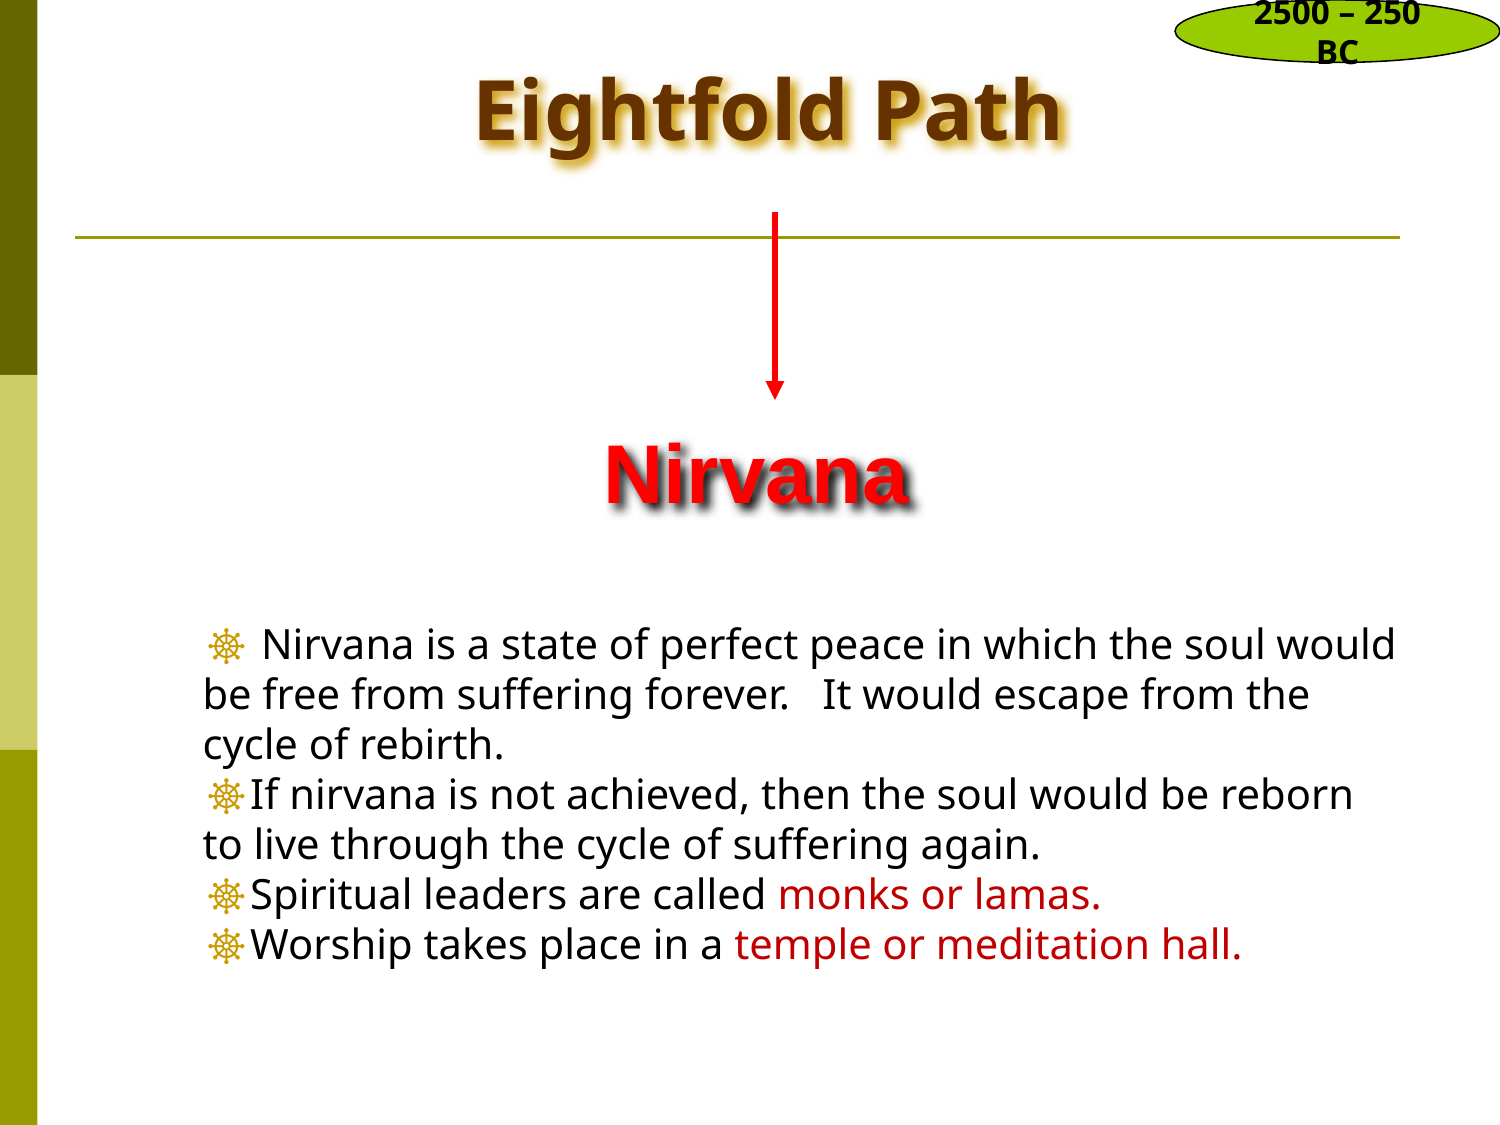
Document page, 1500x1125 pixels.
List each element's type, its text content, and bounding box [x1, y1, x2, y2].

text_box 2500 – 250 BC [1175, 0, 1500, 63]
text_box Nirvana is a state of perfect peace in which the soul would be free from suffering forever. It would escape from the cycle of rebirth. If nirvana is not achieved, then the soul would be reborn to live through the cycle of suffering again. Spiritual leaders are called monks or lamas. Worship takes place in a temple or meditation hall. [187, 610, 1413, 979]
text_box Nirvana [174, 412, 1338, 528]
text_box Eightfold Path [187, 50, 1350, 166]
